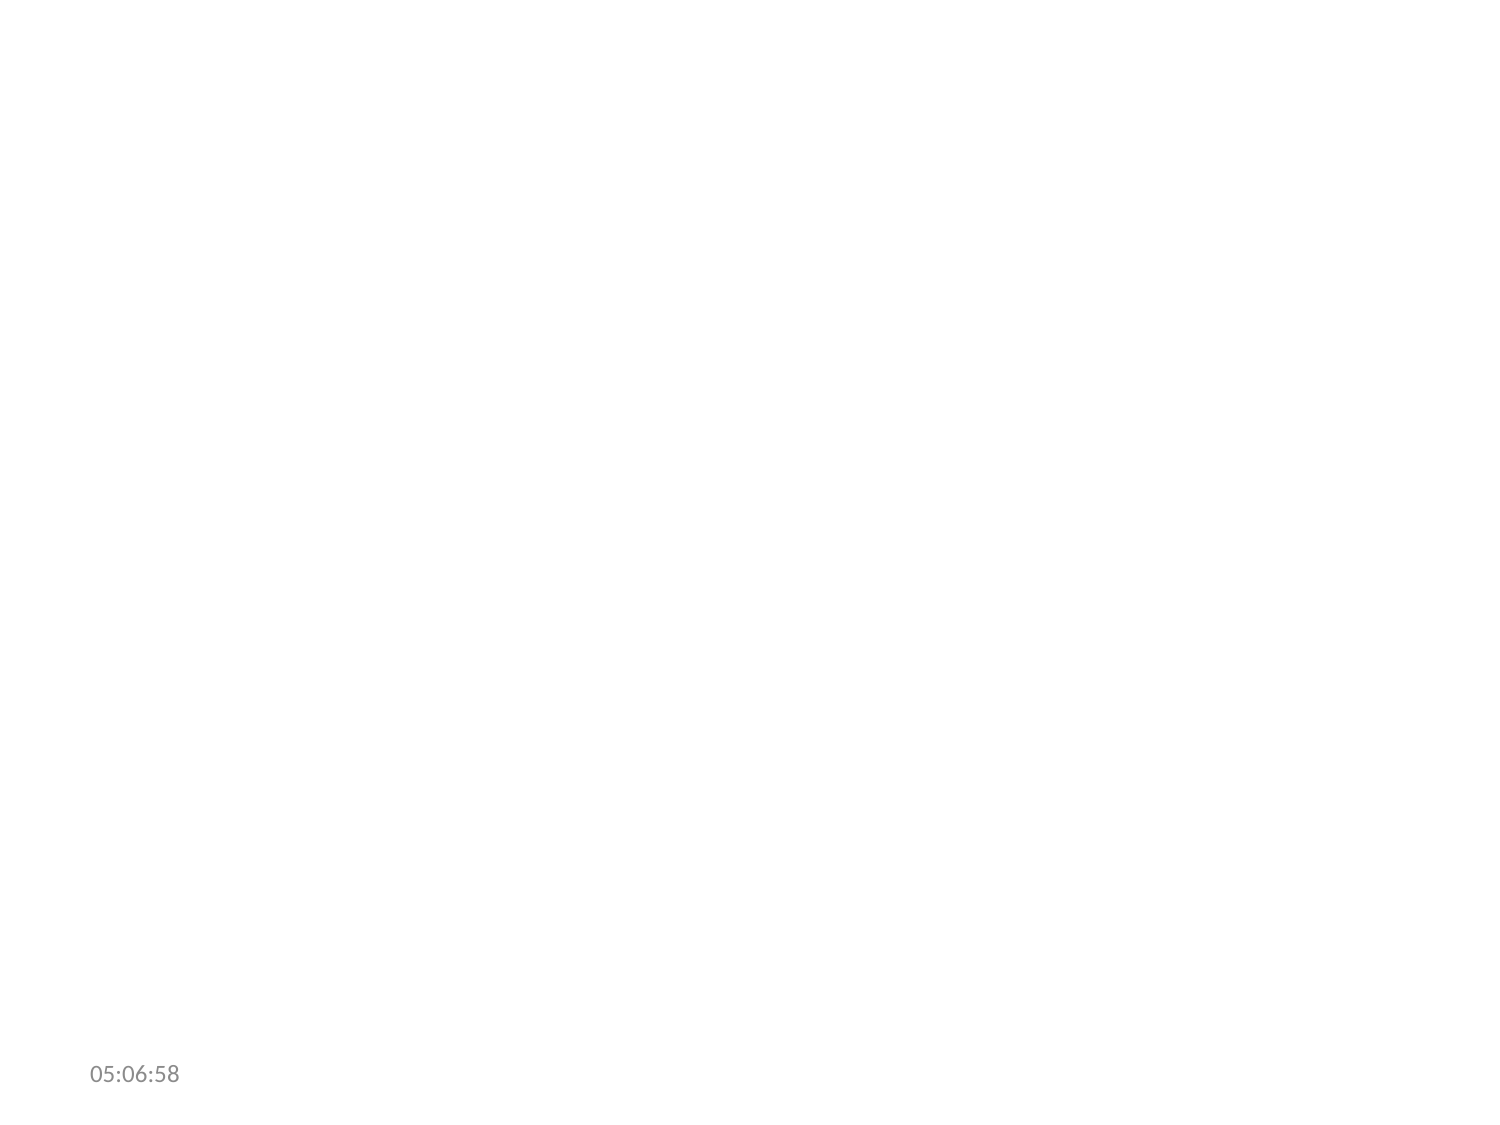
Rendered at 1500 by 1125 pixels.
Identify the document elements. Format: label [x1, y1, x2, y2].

slide_number [75, 1042, 425, 1103]
